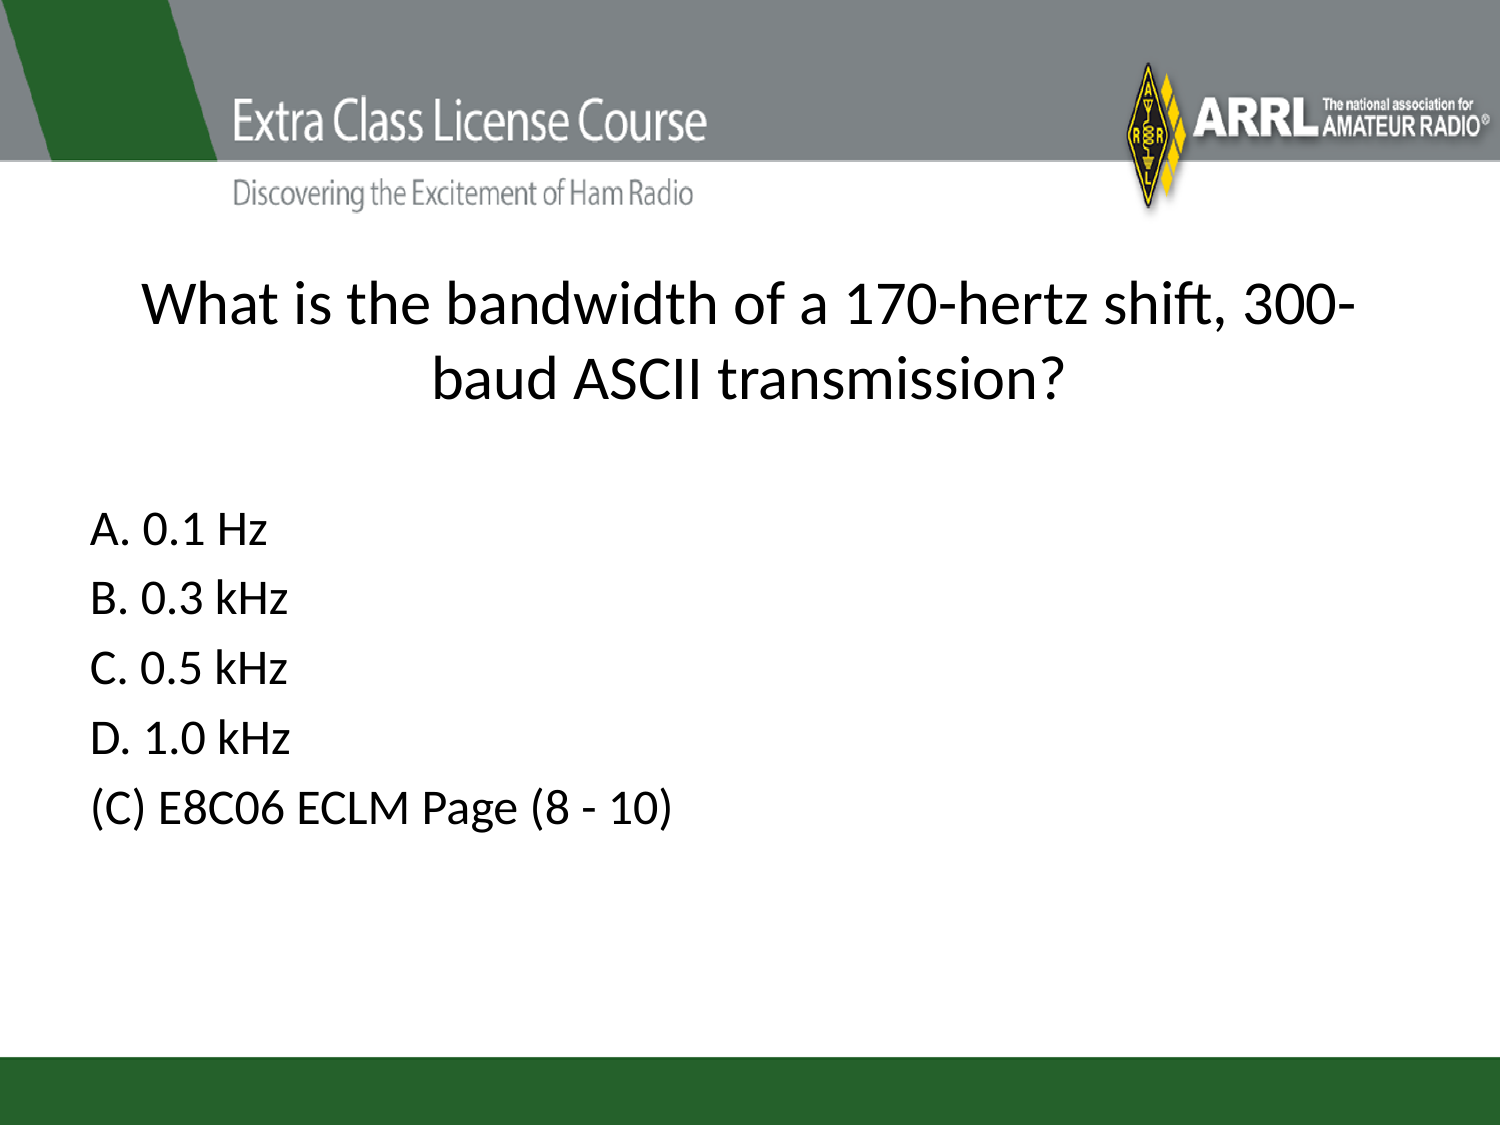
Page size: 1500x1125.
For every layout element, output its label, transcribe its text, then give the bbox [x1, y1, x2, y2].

picture [0, 0, 1500, 1125]
list A. 0.1 Hz B. 0.3 kHz C. 0.5 kHz D. 1.0 kHz (C) E8C06 ECLM Page (8 - 10) [75, 487, 1425, 1005]
title What is the bandwidth of a 170-hertz shift, 300-baud ASCII transmission? [75, 254, 1425, 435]
